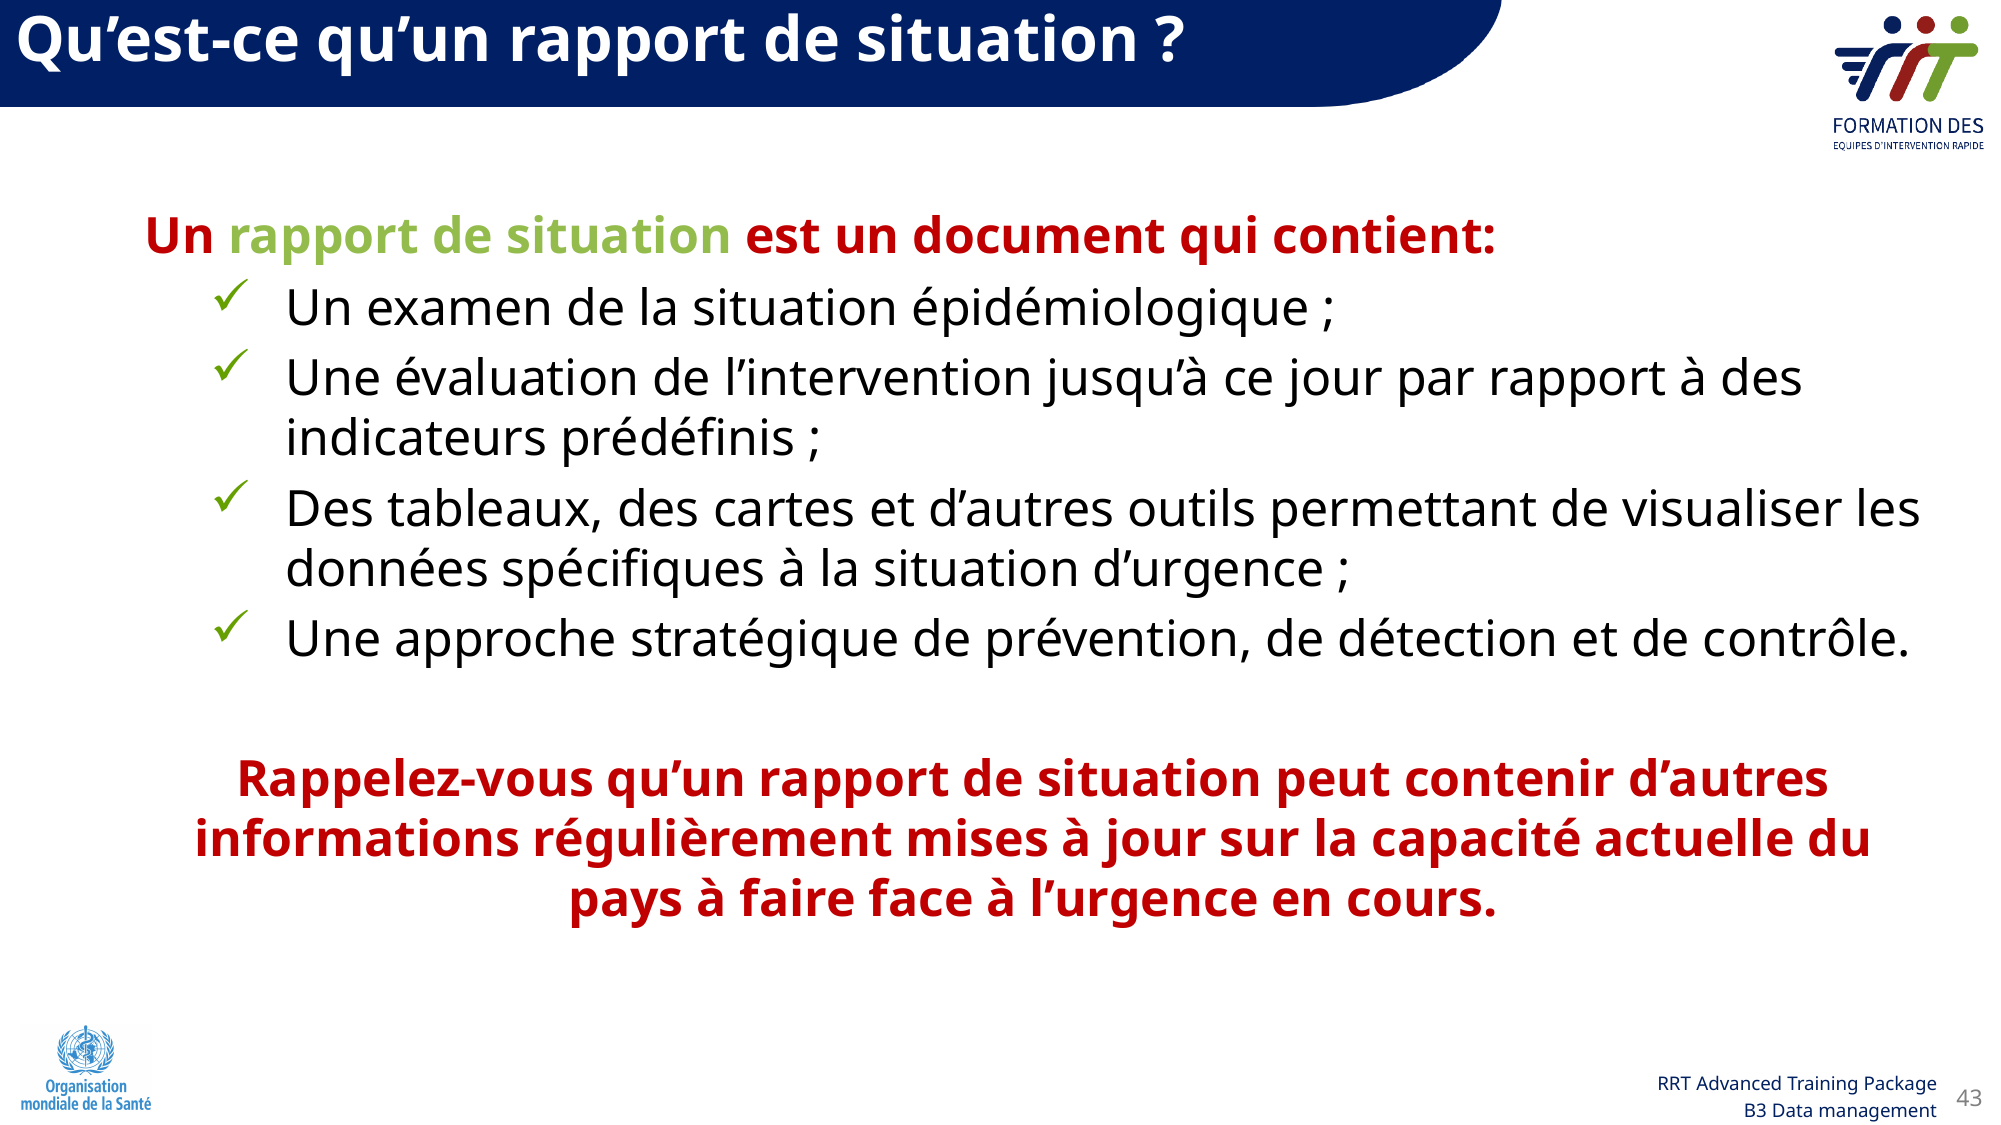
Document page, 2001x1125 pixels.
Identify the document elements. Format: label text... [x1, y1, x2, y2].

text_box Un rapport de situation est un document qui contient: Un examen de la situation épidémiologique ; Une évaluation de l’intervention jusqu’à ce jour par rapport à des indicateurs prédéfinis ; Des tableaux, des cartes et d’autres outils permettant de visualiser les données spécifiques à la situation d’urgence ; Une approche stratégique de prévention, de détection et de contrôle. Rappelez-vous qu’un rapport de situation peut contenir d’autres informations régulièrement mises à jour sur la capacité actuelle du pays à faire face à l’urgence en cours. [129, 187, 1937, 870]
title Qu’est-ce qu’un rapport de situation ? [0, 0, 1801, 159]
picture [1833, 15, 1984, 151]
picture [20, 1024, 152, 1111]
